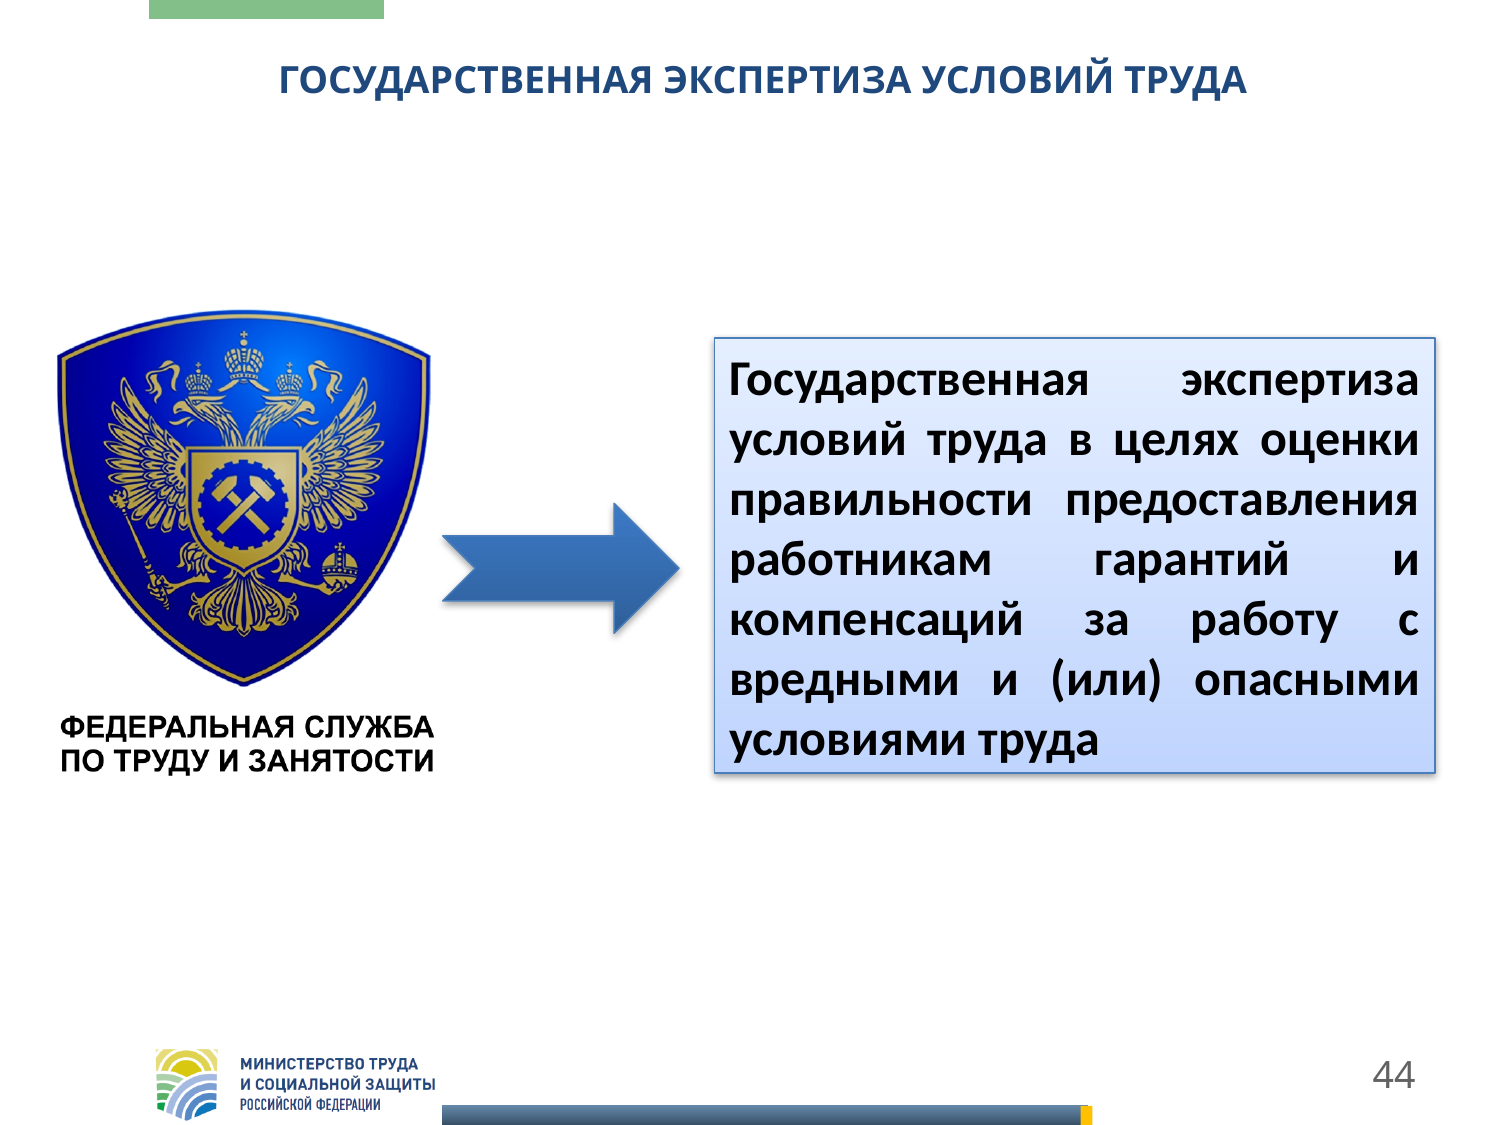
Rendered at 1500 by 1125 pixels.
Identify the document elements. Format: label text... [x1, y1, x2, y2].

text_box [459, 502, 680, 635]
picture [41, 302, 453, 776]
title ГОСУДАРСТВЕННАЯ ЭКСПЕРТИЗА УСЛОВИЙ ТРУДА [76, 42, 1459, 114]
picture [149, 0, 385, 19]
text_box [1079, 1104, 1094, 1125]
text_box Государственная экспертиза условий труда в целях оценки правильности предоставления работникам гарантий и компенсаций за работу с вредными и (или) опасными условиями труда [714, 337, 1436, 774]
text_box [448, 1105, 1079, 1125]
slide_number 44 [1080, 1046, 1431, 1107]
picture [147, 1043, 444, 1125]
